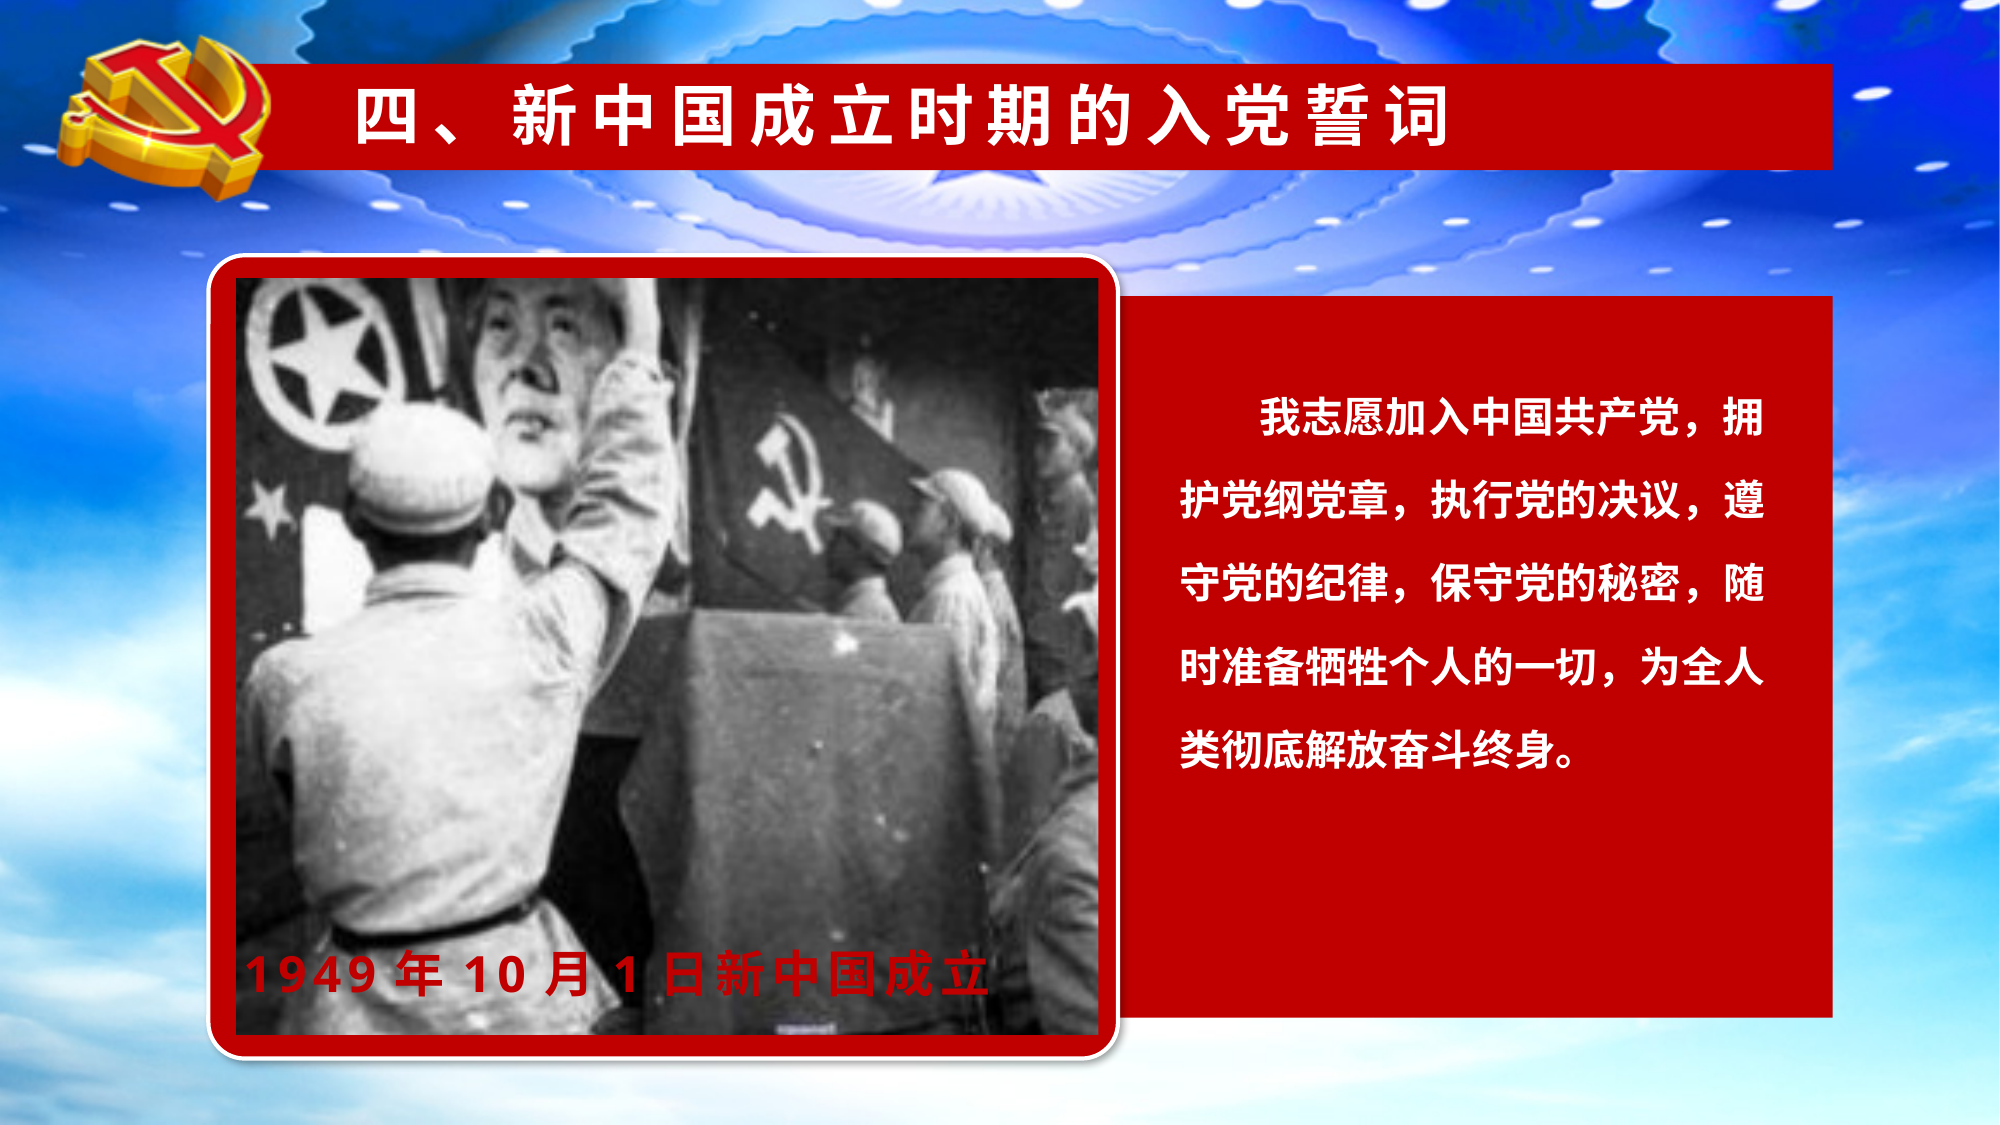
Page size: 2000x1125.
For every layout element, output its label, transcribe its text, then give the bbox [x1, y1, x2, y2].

text_box [206, 253, 1121, 1061]
text_box [297, 62, 1835, 172]
picture [0, 0, 2000, 1125]
text_box 我志愿加入中国共产党，拥护党纲党章，执行党的决议，遵守党的纪律，保守党的秘密，随时准备牺牲个人的一切，为全人类彻底解放奋斗终身。 [1165, 349, 1780, 782]
text_box 四、新中国成立时期的入党誓词 [338, 66, 1496, 161]
text_box [1129, 294, 1835, 1020]
